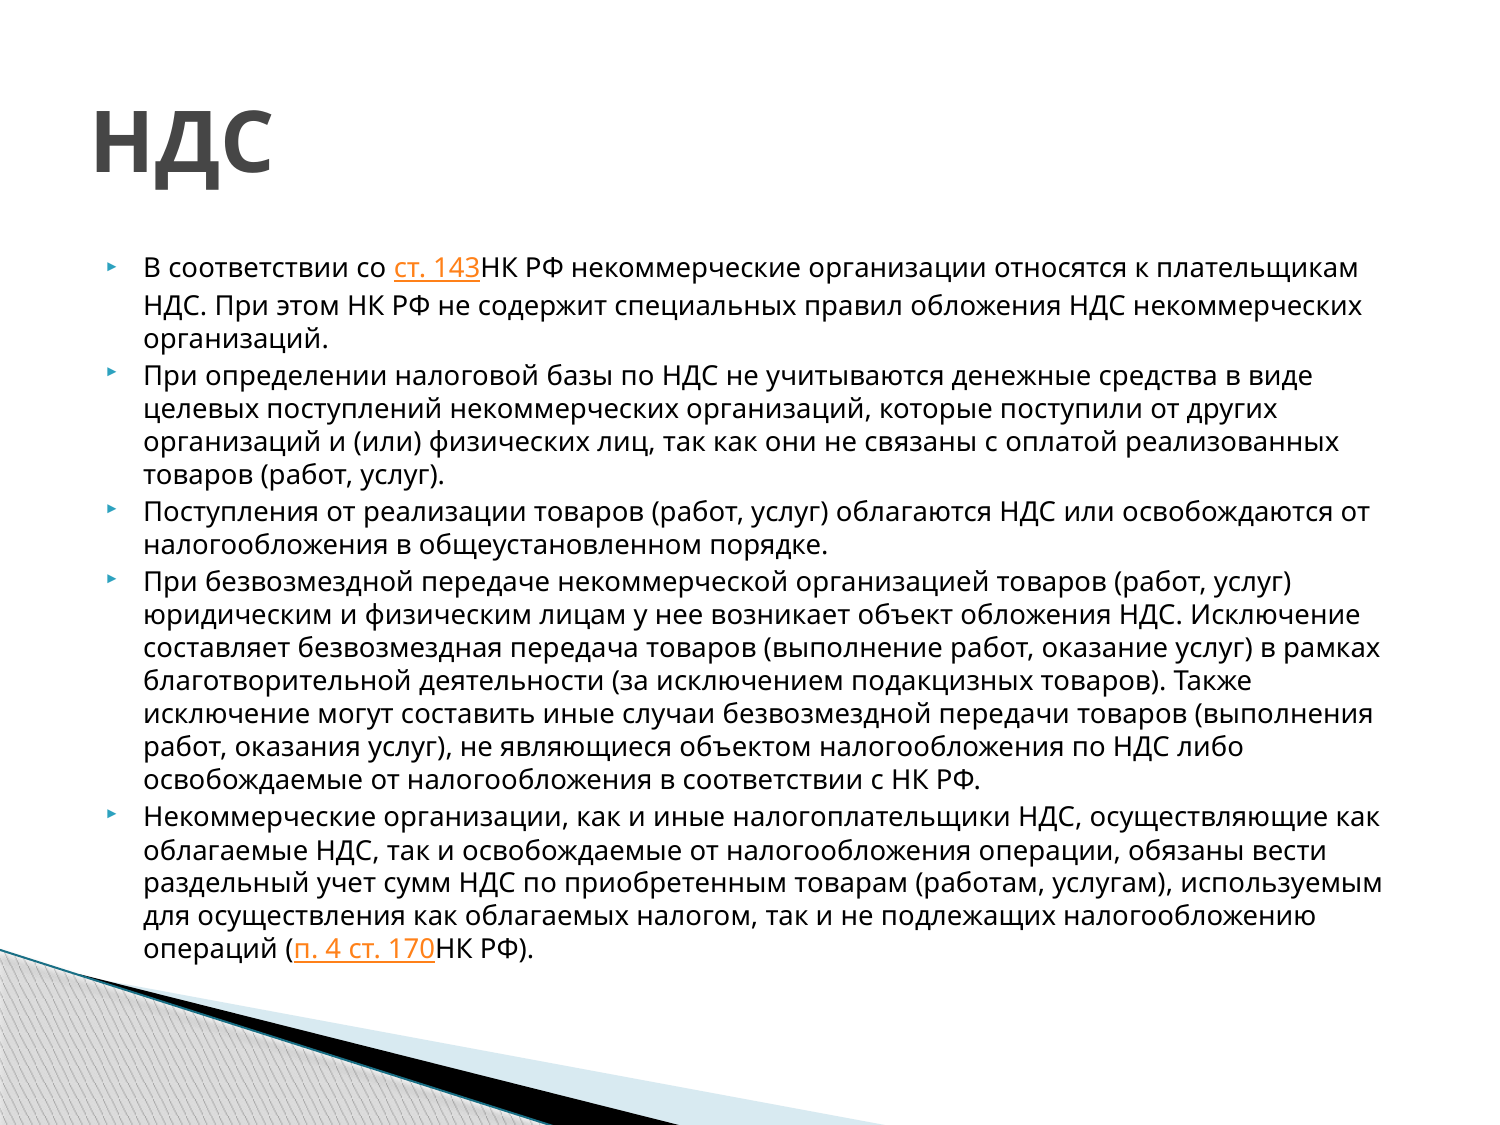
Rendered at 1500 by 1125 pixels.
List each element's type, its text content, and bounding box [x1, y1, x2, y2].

title НДС [75, 45, 1425, 233]
list В соответствии со ст. 143НК РФ некоммерческие организации относятся к плательщикам НДС. При этом НК РФ не содержит специальных правил обложения НДС некоммерческих организаций. При определении налоговой базы по НДС не учитываются денежные средства в виде целевых поступлений некоммерческих организаций, которые поступили от других организаций и (или) физических лиц, так как они не связаны с оплатой реализованных товаров (работ, услуг). Поступления от реализации товаров (работ, услуг) облагаются НДС или освобождаются от налогообложения в общеустановленном порядке. При безвозмездной передаче некоммерческой организацией товаров (работ, услуг) юридическим и физическим лицам у нее возникает объект обложения НДС. Исключение составляет безвозмездная передача товаров (выполнение работ, оказание услуг) в рамках благотворительной деятельности (за исключением подакцизных товаров). Также исключение могут составить иные случаи безвозмездной передачи товаров (выполнения работ, оказания услуг), не являющиеся объектом налогообложения по НДС либо освобождаемые от налогообложения в соответствии с НК РФ. Некоммерческие организации, как и иные налогоплательщики НДС, осуществляющие как облагаемые НДС, так и освобождаемые от налогообложения операции, обязаны вести раздельный учет сумм НДС по приобретенным товарам (работам, услугам), используемым для осуществления как облагаемых налогом, так и не подлежащих налогообложению операций (п. 4 ст. 170НК РФ). [75, 243, 1425, 986]
